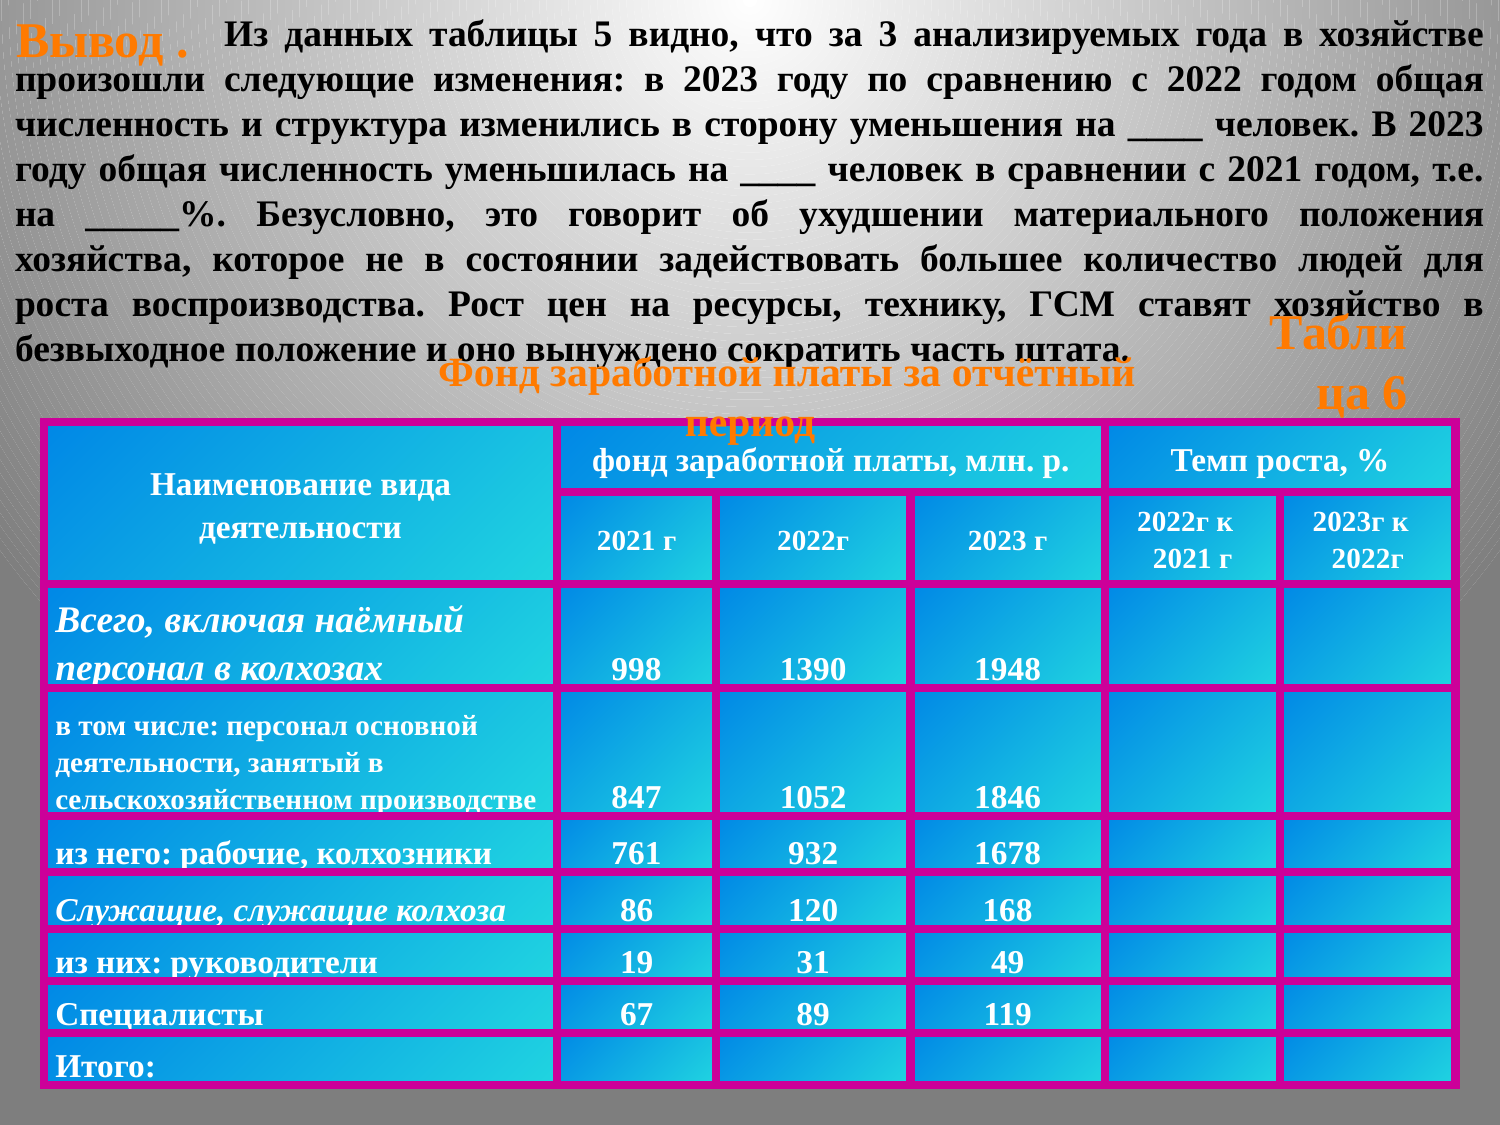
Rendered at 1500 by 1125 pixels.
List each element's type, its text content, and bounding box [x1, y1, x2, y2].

table_header Темп роста, % [1109, 426, 1451, 488]
table_cell 1948 [915, 588, 1101, 684]
table_cell 86 [561, 876, 712, 925]
table_cell [1109, 588, 1276, 684]
table_cell [1109, 1037, 1276, 1081]
table_cell [1284, 933, 1451, 977]
table_cell Служащие, служащие колхоза [48, 876, 553, 925]
table_cell 168 [915, 876, 1101, 925]
table_cell 19 [561, 933, 712, 977]
table_cell 49 [915, 933, 1101, 977]
table_cell [1284, 876, 1451, 925]
table_cell 2022г к 2021 г [1109, 496, 1276, 580]
table_cell [1109, 820, 1276, 868]
table_cell 847 [561, 692, 712, 812]
table_cell [1109, 933, 1276, 977]
table_cell [1284, 1037, 1451, 1081]
table_cell [720, 1037, 906, 1081]
table_cell 67 [561, 985, 712, 1029]
table_cell [1284, 985, 1451, 1029]
table_cell 2023г к 2022г [1284, 496, 1451, 580]
table_cell 89 [720, 985, 906, 1029]
table_cell [1284, 692, 1451, 812]
table_cell 932 [720, 820, 906, 868]
text_box Таблица 6 [1163, 321, 1423, 397]
table_cell из них: руководители [48, 933, 553, 977]
table_cell Итого: [48, 1037, 553, 1081]
table_cell 1846 [915, 692, 1101, 812]
table_cell 2022г [720, 496, 906, 580]
table_cell [1109, 876, 1276, 925]
table_cell [561, 1037, 712, 1081]
table_cell 1678 [915, 820, 1101, 868]
table_cell 31 [720, 933, 906, 977]
table_cell из него: рабочие, колхозники [48, 820, 553, 868]
table_cell 998 [561, 588, 712, 684]
table_cell 120 [720, 876, 906, 925]
text_box Из данных таблицы 5 видно, что за 3 анализируемых года в хозяйстве произошли следующие изменения: в 2023 году по сравнению с 2022 годом общая численность и структура изменились в сторону уменьшения на ____ человек. В 2023 году общая численность уменьшилась на ____ человек в сравнении с 2021 годом, т.е. на _____%. Безусловно, это говорит об ухудшении материального положения хозяйства, которое не в состоянии задействовать большее количество людей для роста воспроизводства. Рост цен на ресурсы, технику, ГСМ ставят хозяйство в безвыходное положение и оно вынуждено сократить часть штата. [0, 1, 1500, 377]
table_cell 1052 [720, 692, 906, 812]
table_cell [1109, 692, 1276, 812]
table_cell [1284, 588, 1451, 684]
table_header фонд заработной платы, млн. р. [561, 427, 1101, 488]
table_cell [1109, 985, 1276, 1029]
table_cell [1284, 820, 1451, 868]
text_box Фонд заработной платы за отчётный период [315, 361, 1185, 427]
table_cell [915, 1037, 1101, 1081]
table_cell 1390 [720, 588, 906, 684]
table_cell Всего, включая наёмный персонал в колхозах [48, 588, 553, 684]
table_cell 119 [915, 985, 1101, 1029]
table_cell 2021 г [561, 496, 712, 580]
table_cell 2023 г [915, 496, 1101, 580]
table_cell 761 [561, 820, 712, 868]
table_header Наименование вида деятельности [48, 426, 553, 580]
table_cell Специалисты [48, 985, 553, 1029]
table_cell в том числе: персонал основной деятельности, занятый в сельскохозяйственном производстве [48, 692, 553, 812]
